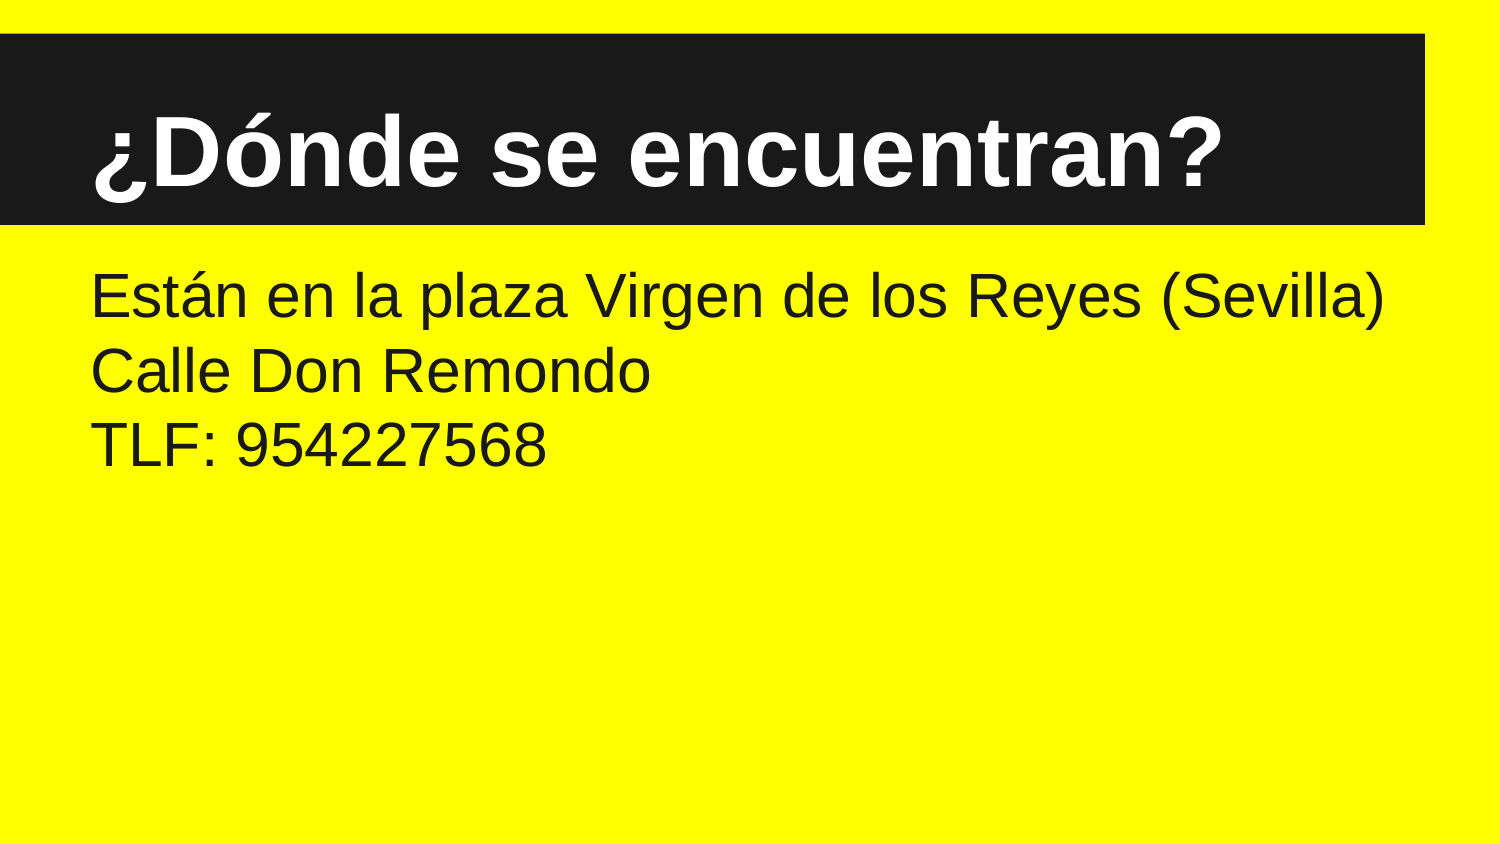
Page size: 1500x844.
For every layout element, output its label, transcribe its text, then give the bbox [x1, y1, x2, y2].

list Están en la plaza Virgen de los Reyes (Sevilla) Calle Don Remondo TLF: 954227568 [75, 239, 1425, 808]
title ¿Dónde se encuentran? [75, 33, 1425, 221]
